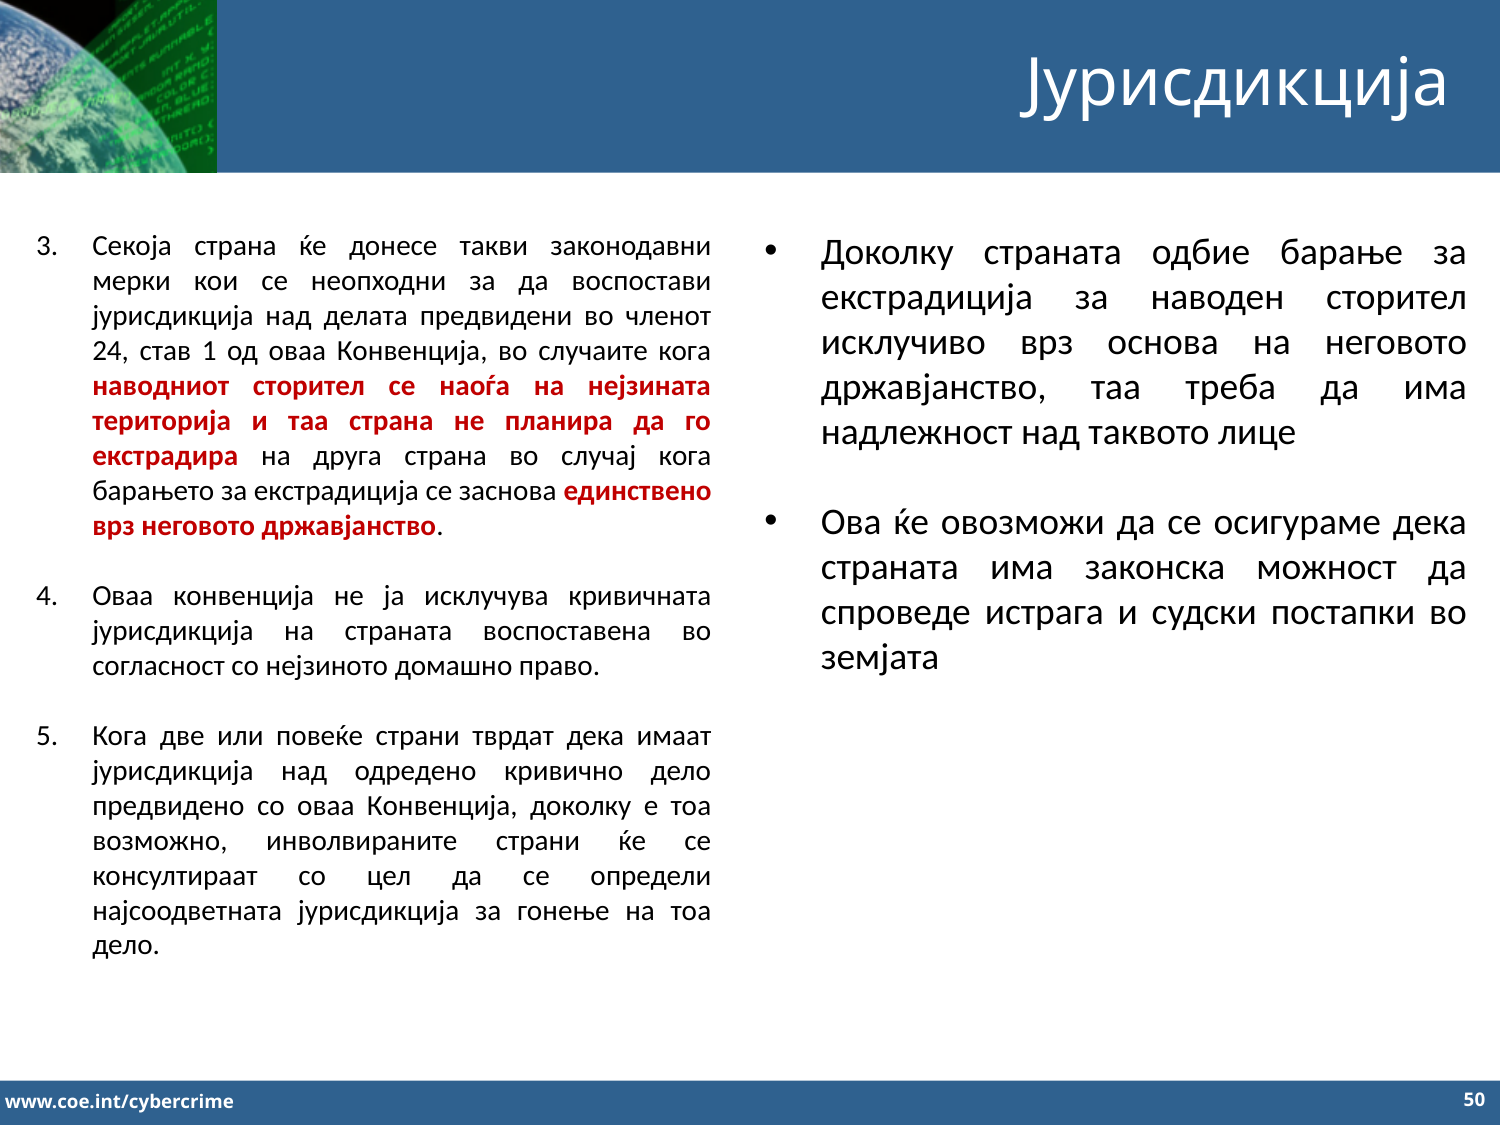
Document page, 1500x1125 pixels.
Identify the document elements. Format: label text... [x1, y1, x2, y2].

text_box Јурисдикција [230, 31, 1483, 126]
text_box Секоја страна ќе донесе такви законодавни мерки кои се неопходни за да воспостави јурисдикција над делата предвидени во членот 24, став 1 од оваа Конвенција, во случаите кога наводниот сторител се наоѓа на нејзината територија и таа страна не планира да го екстрадира на друга страна во случај кога барањето за екстрадиција се заснова единствено врз неговото државјанство. Оваа конвенција не ја исклучува кривичната јурисдикција на страната воспоставена во согласност со нејзиното домашно право. Кога две или повеќе страни тврдат дека имаат јурисдикција над одредено кривично дело предвидено со оваа Конвенција, доколку е тоа возможно, инволвираните страни ќе се консултираат со цел да се определи најсоодветната јурисдикција за гонење на тоа дело. [21, 219, 727, 969]
picture [0, 0, 217, 173]
text_box Доколку страната одбие барање за екстрадиција за наводен сторител исклучиво врз основа на неговото државјанство, таа треба да има надлежност над таквото лице Ова ќе овозможи да се осигураме дека страната има законска можност да спроведе истрага и судски постапки во земјата [749, 219, 1483, 684]
